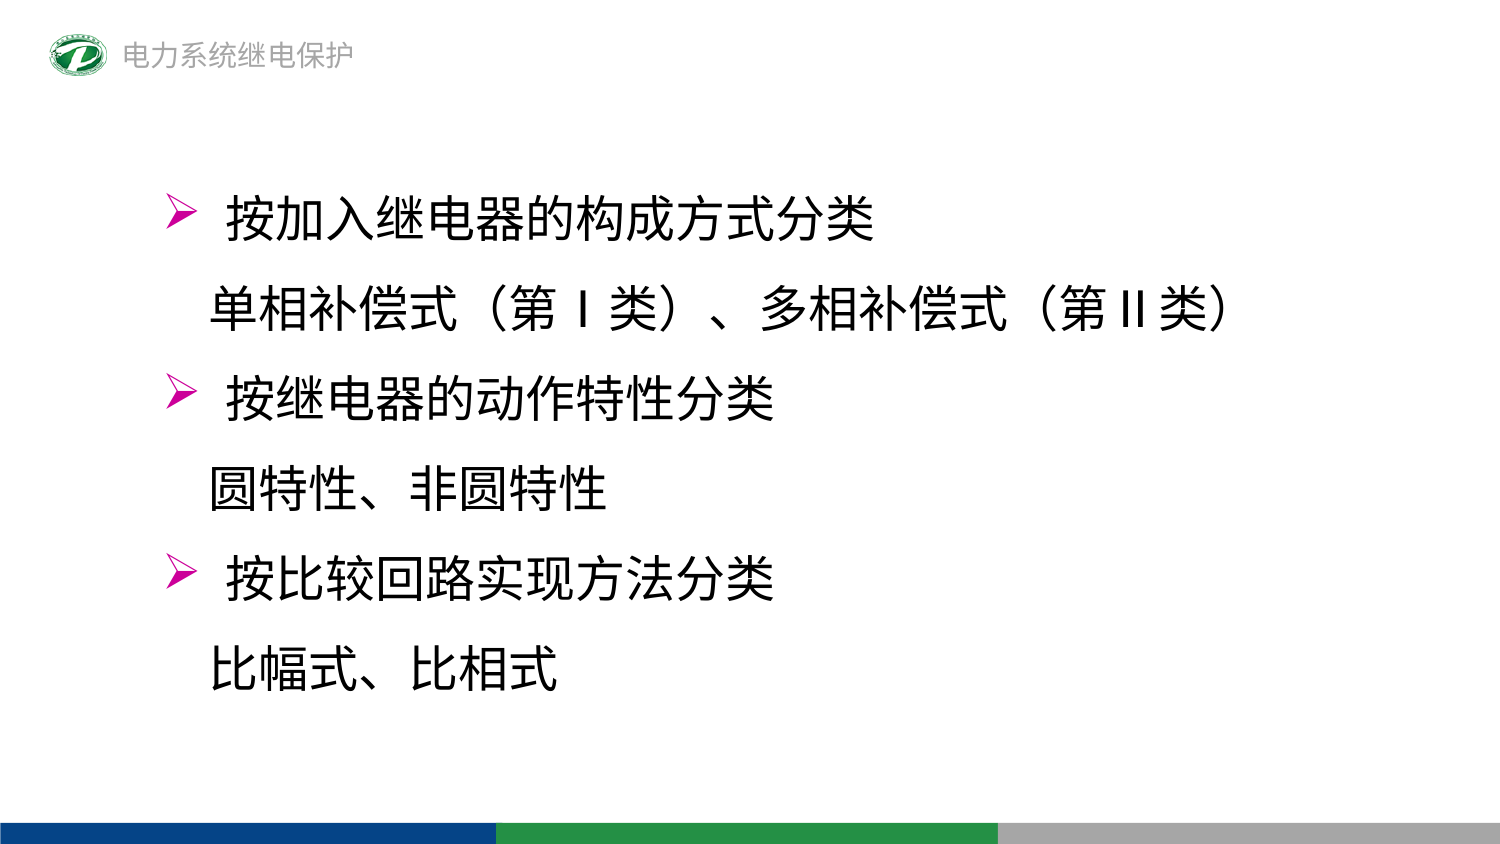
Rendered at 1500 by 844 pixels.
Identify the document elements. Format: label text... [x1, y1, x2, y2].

text_box [996, 821, 1500, 844]
text_box [494, 821, 996, 844]
text_box 按加入继电器的构成方式分类 单相补偿式（第Ⅰ类）、多相补偿式（第Ⅱ类） 按继电器的动作特性分类 圆特性、非圆特性 按比较回路实现方法分类 比幅式、比相式 [147, 150, 1395, 705]
picture [41, 19, 118, 91]
text_box 电力系统继电保护 [122, 29, 370, 80]
text_box [0, 821, 494, 844]
